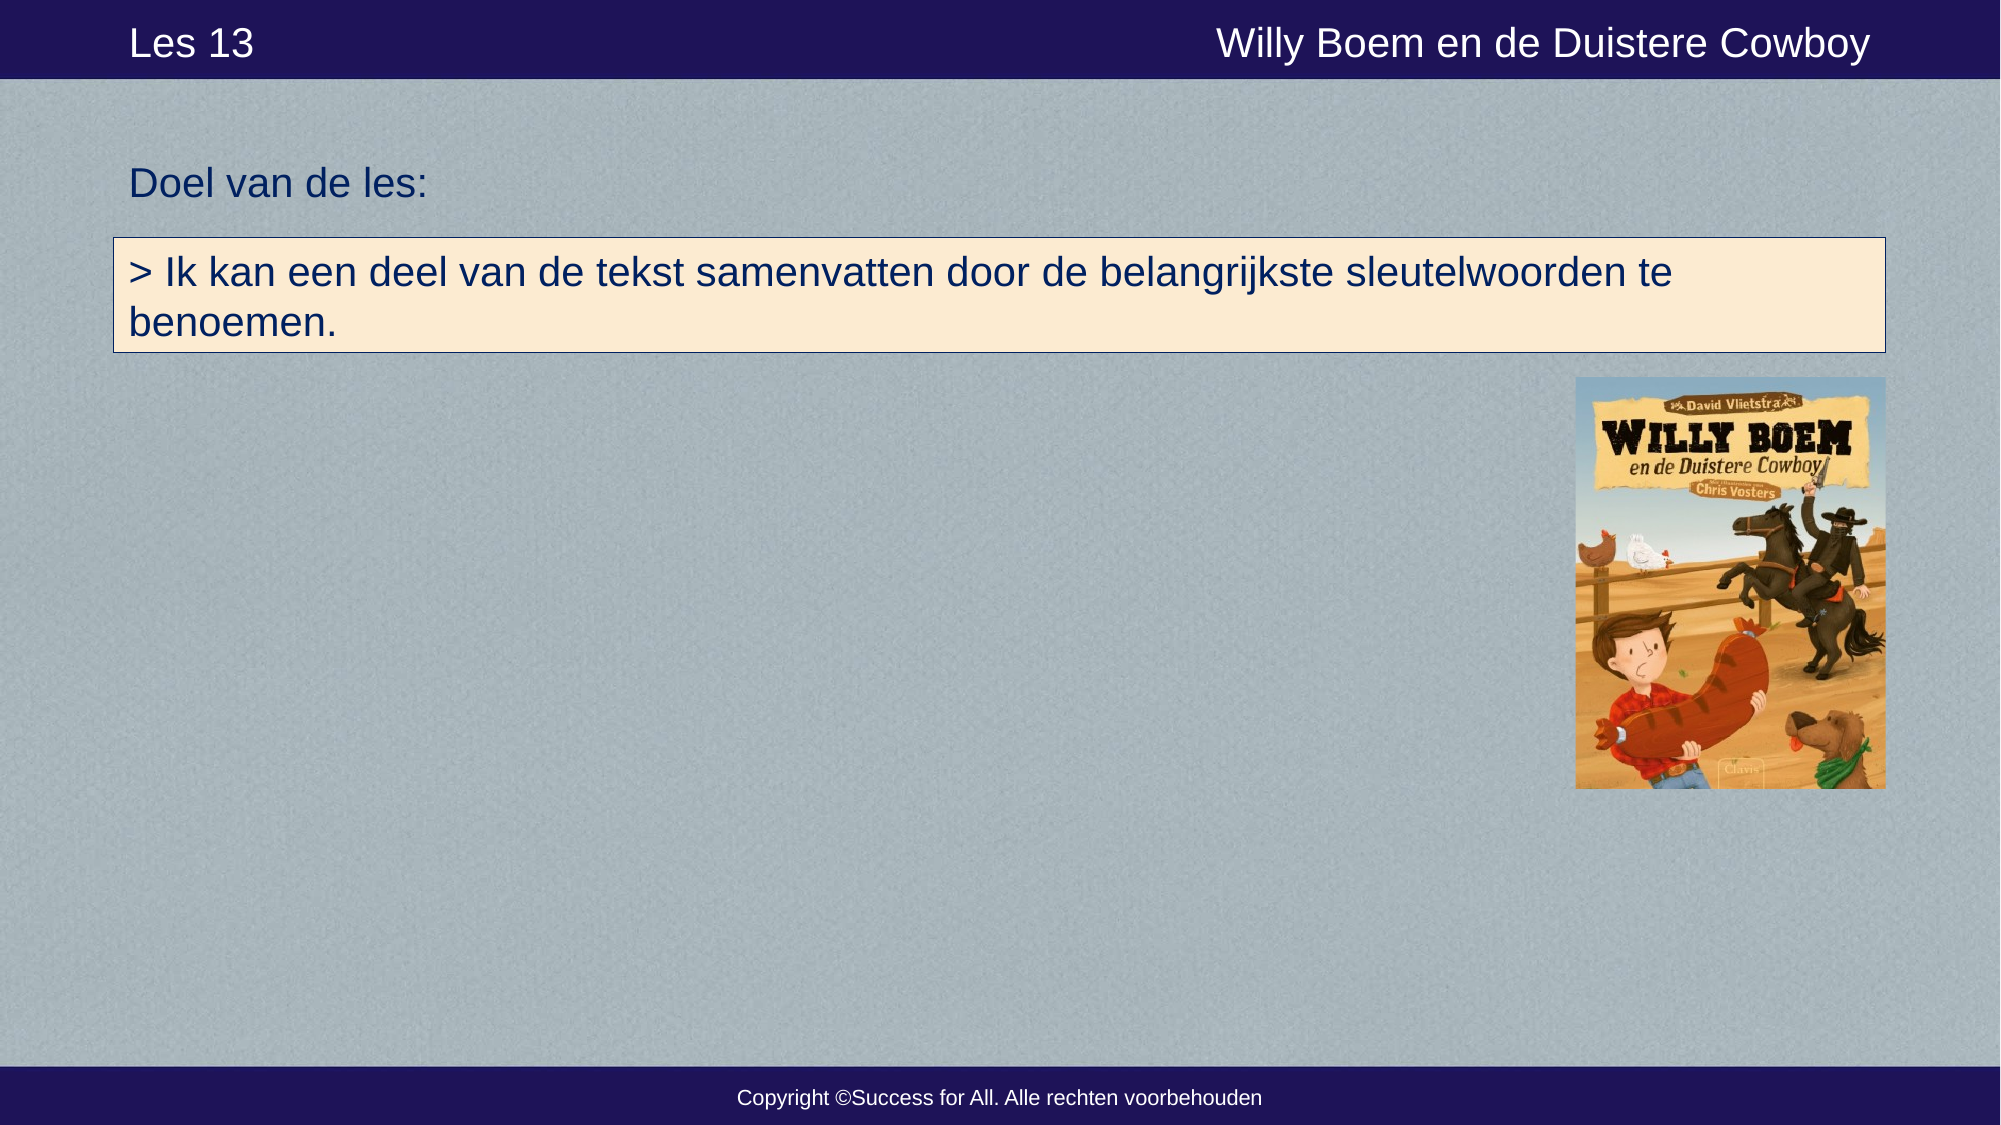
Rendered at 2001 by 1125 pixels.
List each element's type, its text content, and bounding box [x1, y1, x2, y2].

text_box > Ik kan een deel van de tekst samenvatten door de belangrijkste sleutelwoorden te benoemen. [113, 237, 1886, 353]
picture [0, 0, 2001, 1125]
text_box Copyright ©Success for All. Alle rechten voorbehouden [0, 1076, 2000, 1125]
text_box Les 13 [114, 8, 354, 73]
text_box Willy Boem en de Duistere Cowboy [999, 8, 1886, 73]
text_box Doel van de les: [113, 148, 1635, 214]
